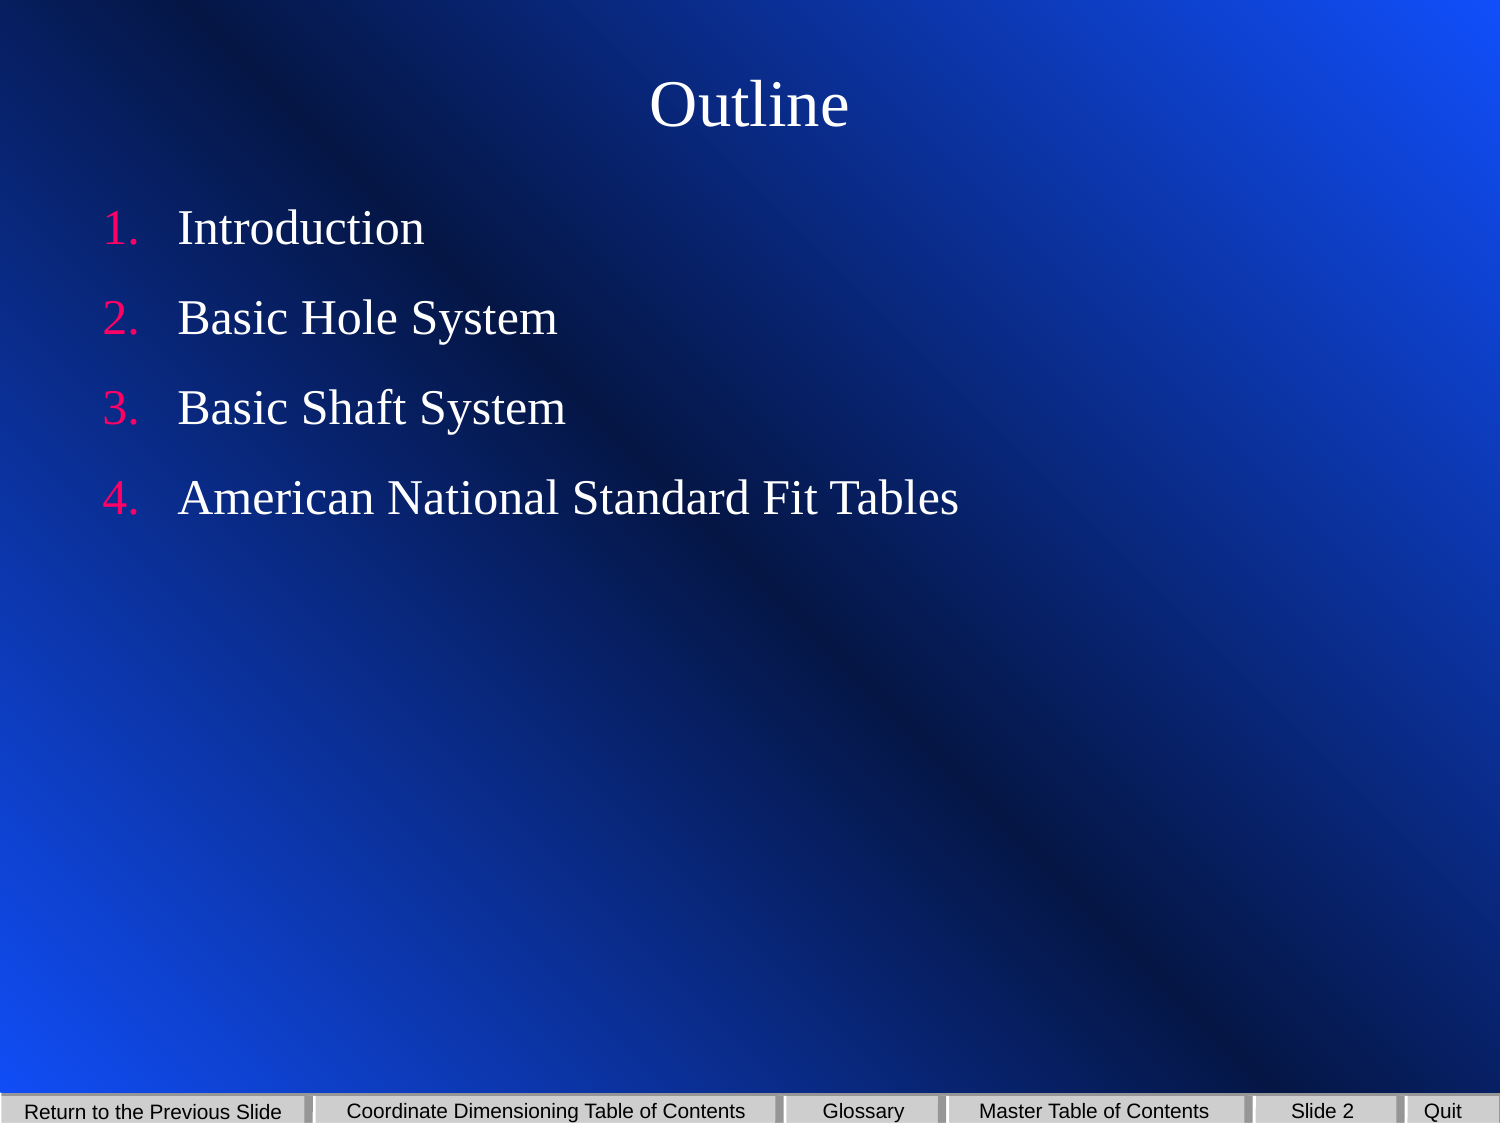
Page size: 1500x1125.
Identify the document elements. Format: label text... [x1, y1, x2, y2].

title Outline [111, 24, 1388, 176]
list Introduction Basic Hole System Basic Shaft System American National Standard Fit Tables [86, 186, 1438, 928]
